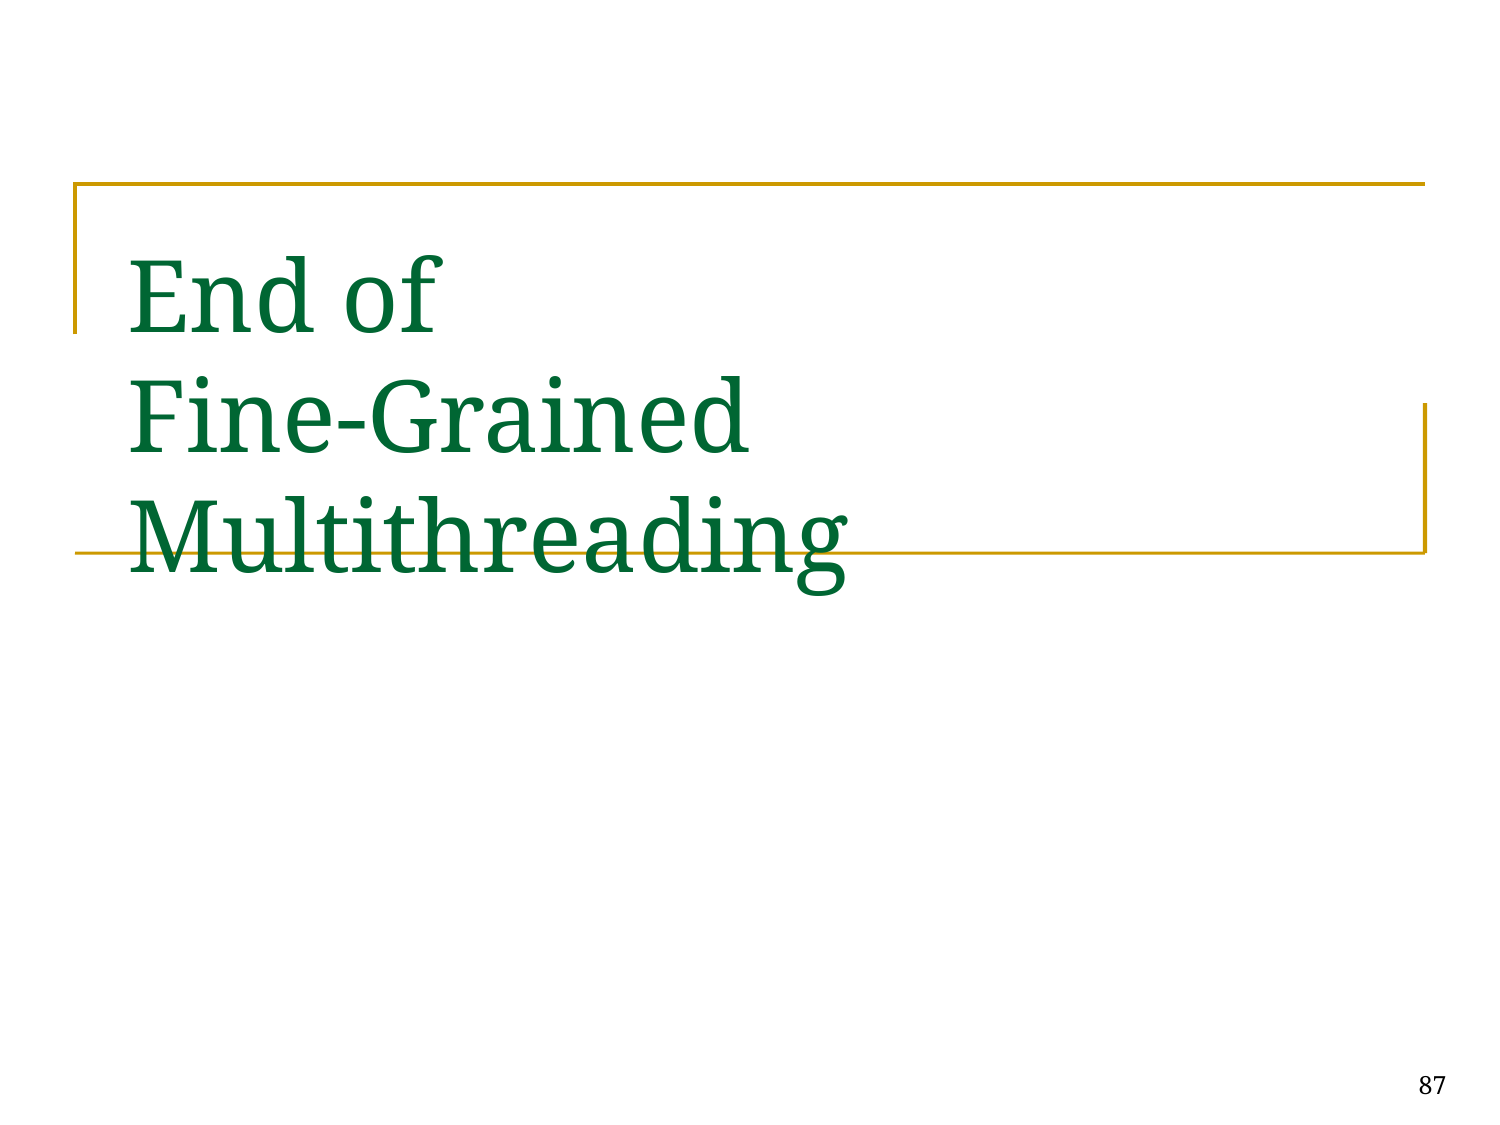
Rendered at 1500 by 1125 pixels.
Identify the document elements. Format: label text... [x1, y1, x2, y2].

slide_number 87 [1111, 1036, 1462, 1112]
title End of Fine-Grained Multithreading [112, 224, 1438, 513]
